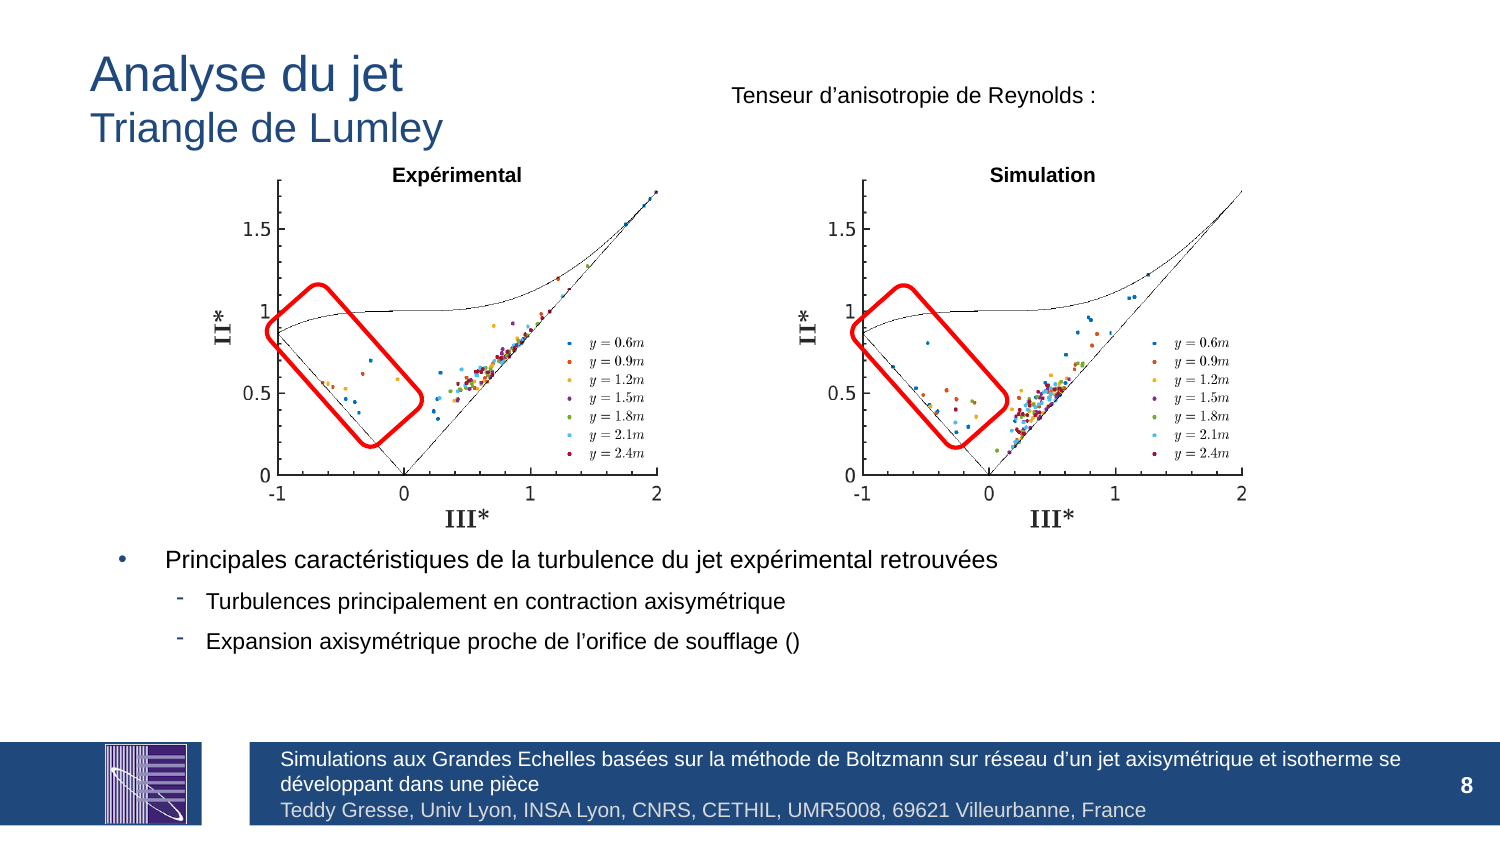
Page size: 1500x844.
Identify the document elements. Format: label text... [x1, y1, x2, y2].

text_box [210, 151, 1290, 536]
title Analyse du jet Triangle de Lumley [75, 33, 1425, 133]
text_box Simulations aux Grandes Echelles basées sur la méthode de Boltzmann sur réseau d’un jet axisymétrique et isotherme se développant dans une pièce [265, 752, 1471, 788]
text_box Teddy Gresse, Univ Lyon, INSA Lyon, CNRS, CETHIL, UMR5008, 69621 Villeurbanne, France [265, 789, 1471, 825]
text_box 8 [1445, 763, 1478, 806]
picture [105, 744, 187, 824]
